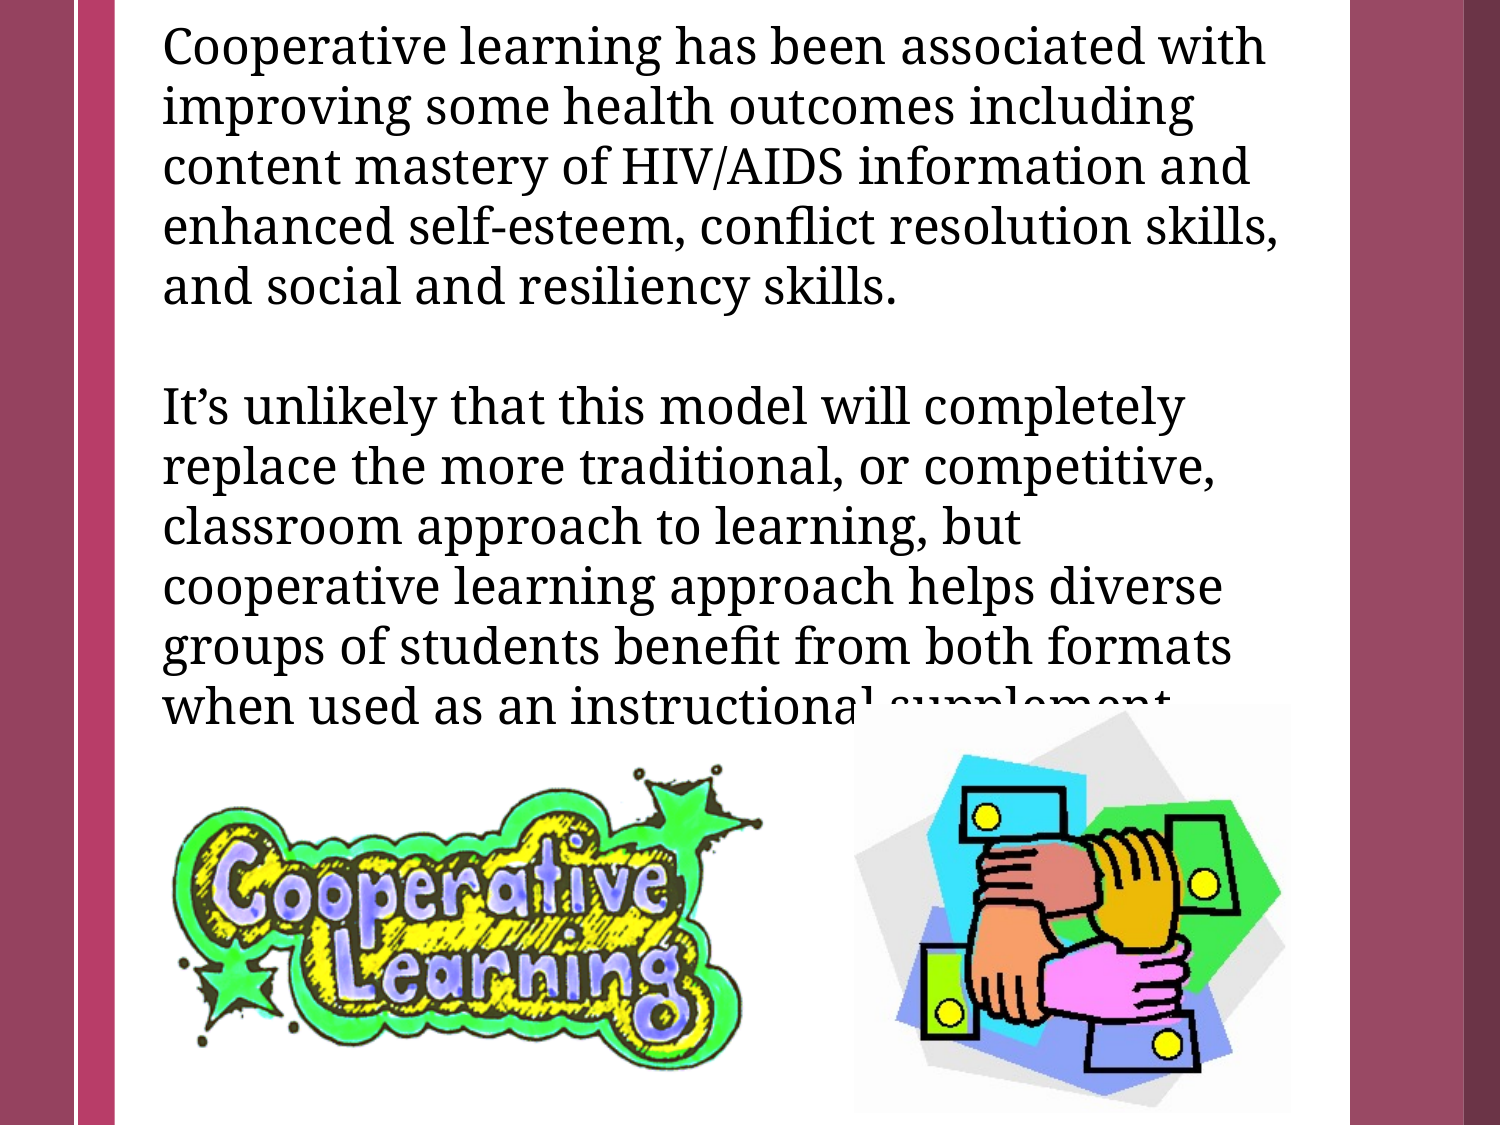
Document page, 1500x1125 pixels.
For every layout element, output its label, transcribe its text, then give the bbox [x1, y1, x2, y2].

picture [159, 758, 785, 1106]
text_box Cooperative learning has been associated with improving some health outcomes including content mastery of HIV/AIDS information and enhanced self-esteem, conflict resolution skills, and social and resiliency skills. It’s unlikely that this model will completely replace the more traditional, or competitive, classroom approach to learning, but cooperative learning approach helps diverse groups of students benefit from both formats when used as an instructional supplement. [147, 7, 1306, 742]
picture [854, 704, 1291, 1113]
